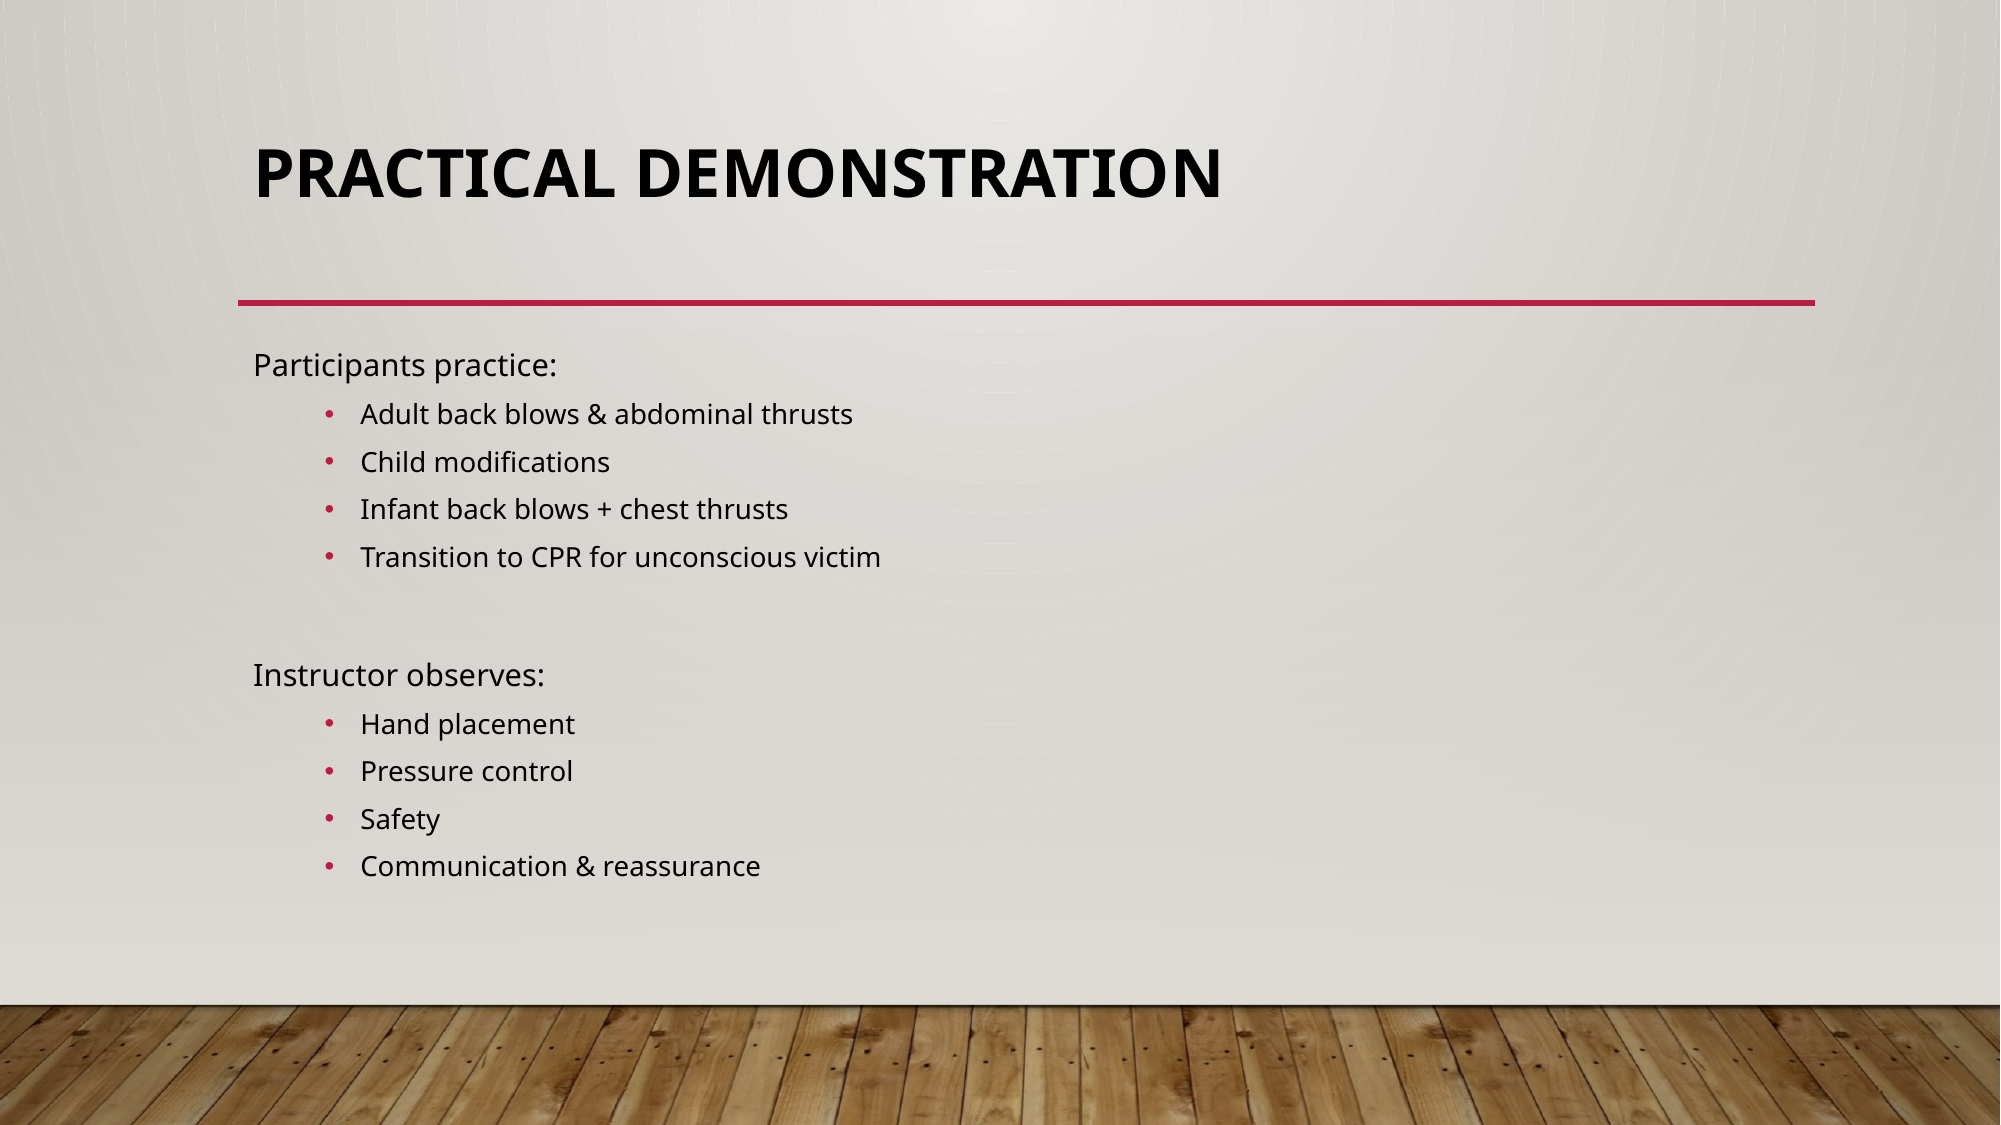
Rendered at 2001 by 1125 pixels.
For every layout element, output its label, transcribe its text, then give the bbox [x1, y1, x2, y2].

title Practical Demonstration [238, 131, 1814, 305]
list Participants practice: Adult back blows & abdominal thrusts Child modifications Infant back blows + chest thrusts Transition to CPR for unconscious victim Instructor observes: Hand placement Pressure control Safety Communication & reassurance [238, 330, 1814, 897]
picture [0, 1005, 2000, 1125]
